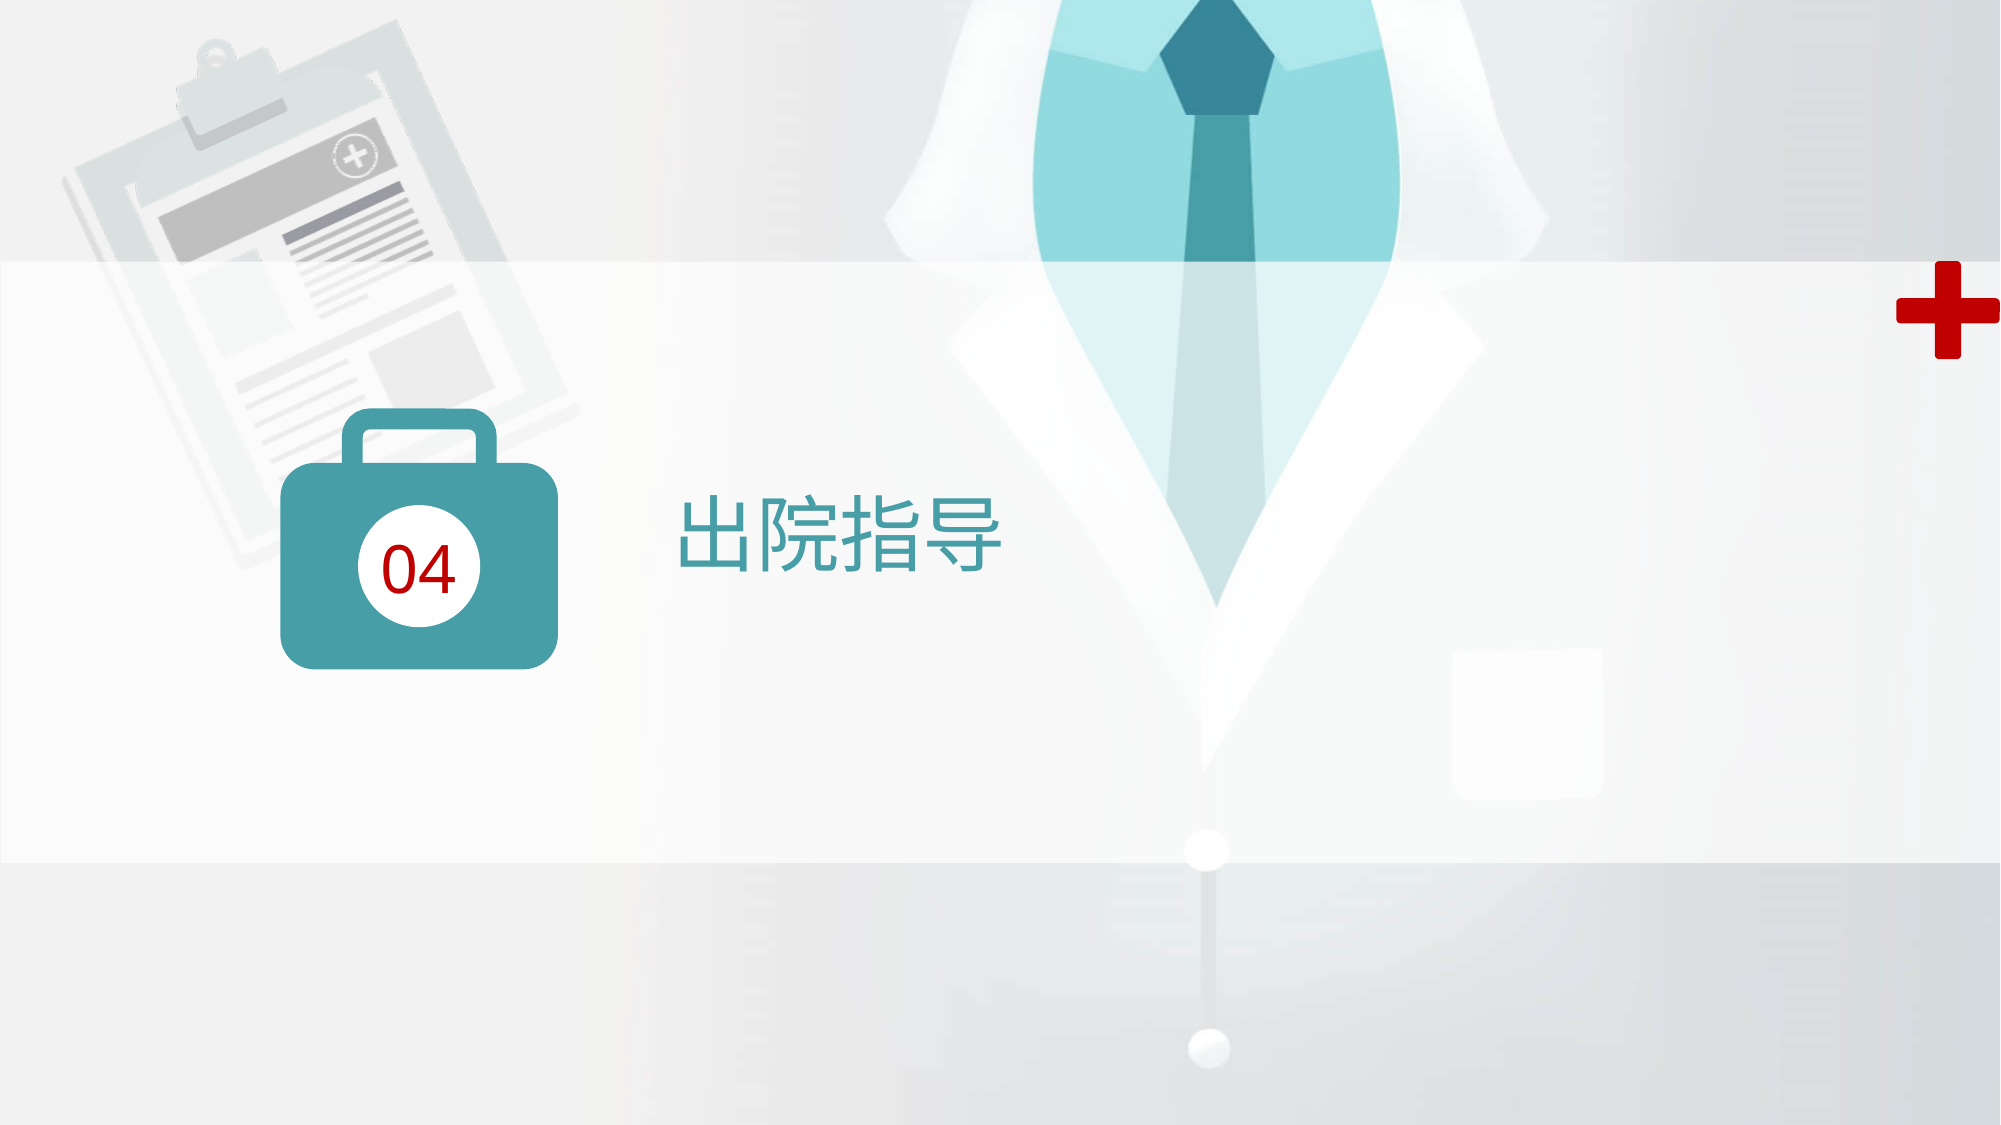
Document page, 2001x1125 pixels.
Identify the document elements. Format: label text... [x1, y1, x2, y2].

text_box 出院指导 [657, 474, 1360, 590]
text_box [1896, 260, 2000, 360]
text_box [280, 418, 558, 670]
picture [0, 0, 2001, 261]
picture [0, 864, 2001, 1125]
